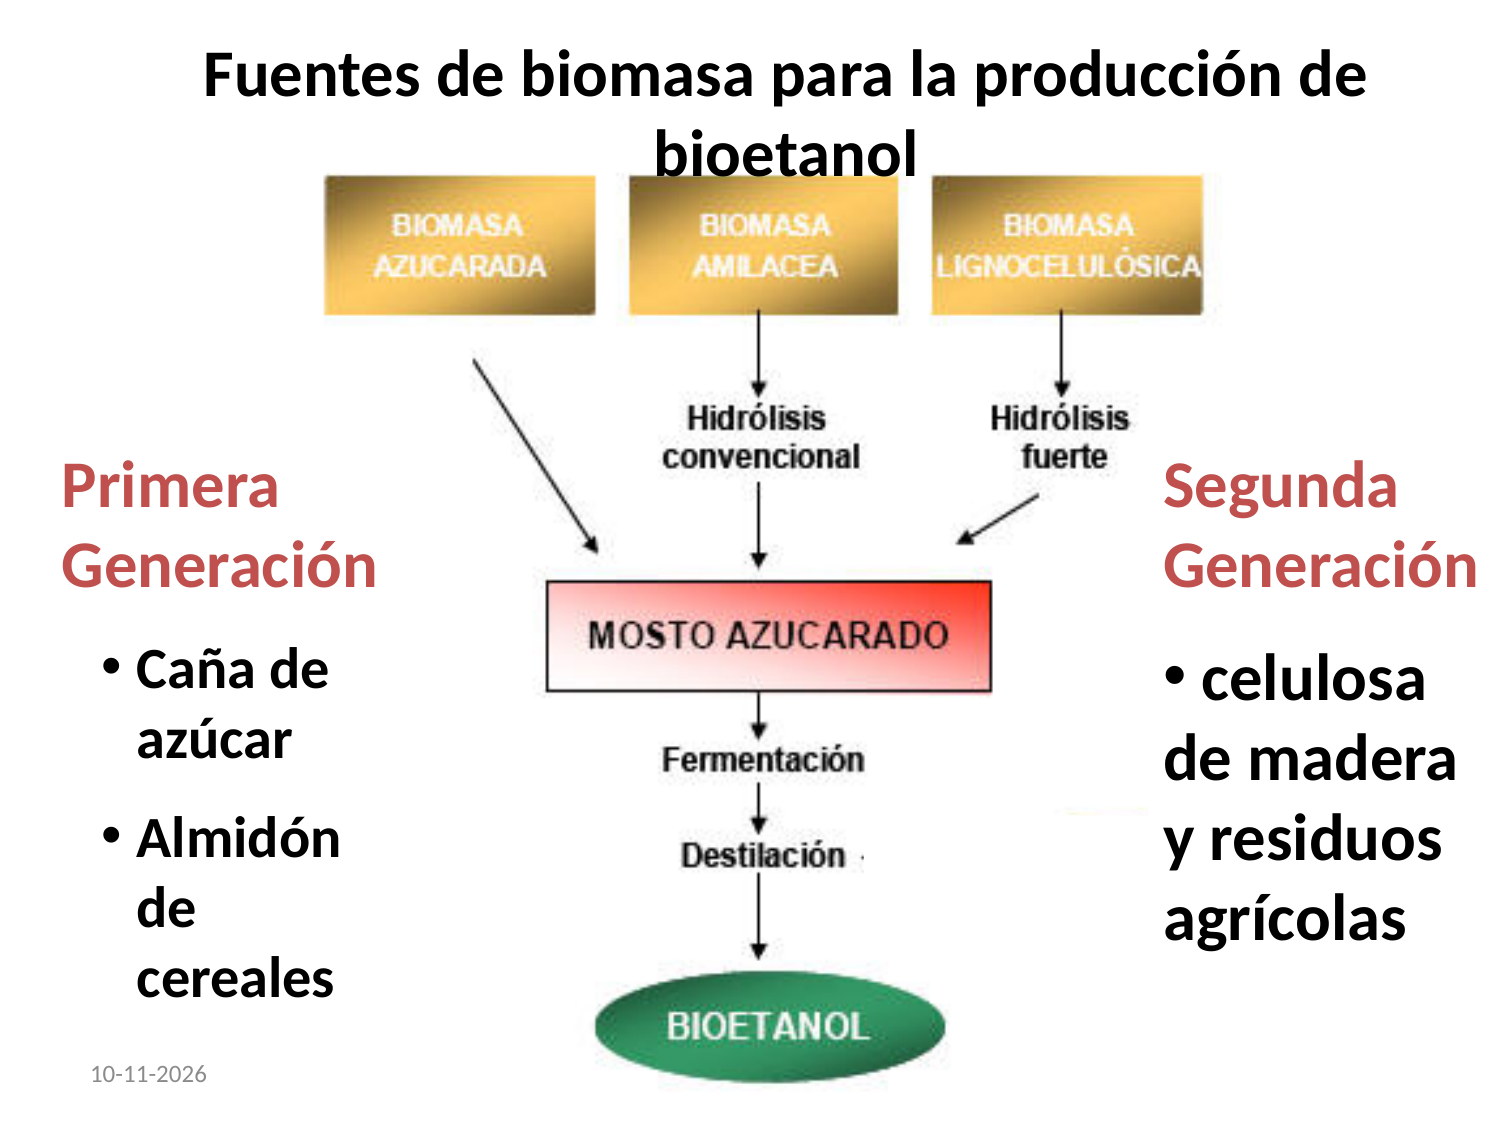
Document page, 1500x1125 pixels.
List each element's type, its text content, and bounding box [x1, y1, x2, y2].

text_box Primera Generación Caña de azúcar Almidón de cereales [46, 433, 299, 1125]
title Fuentes de biomasa para la producción de bioetanol [128, 35, 1444, 186]
text_box Segunda Generación celulosa de madera y residuos agrícolas [1309, 433, 1500, 962]
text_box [304, 152, 1306, 1125]
